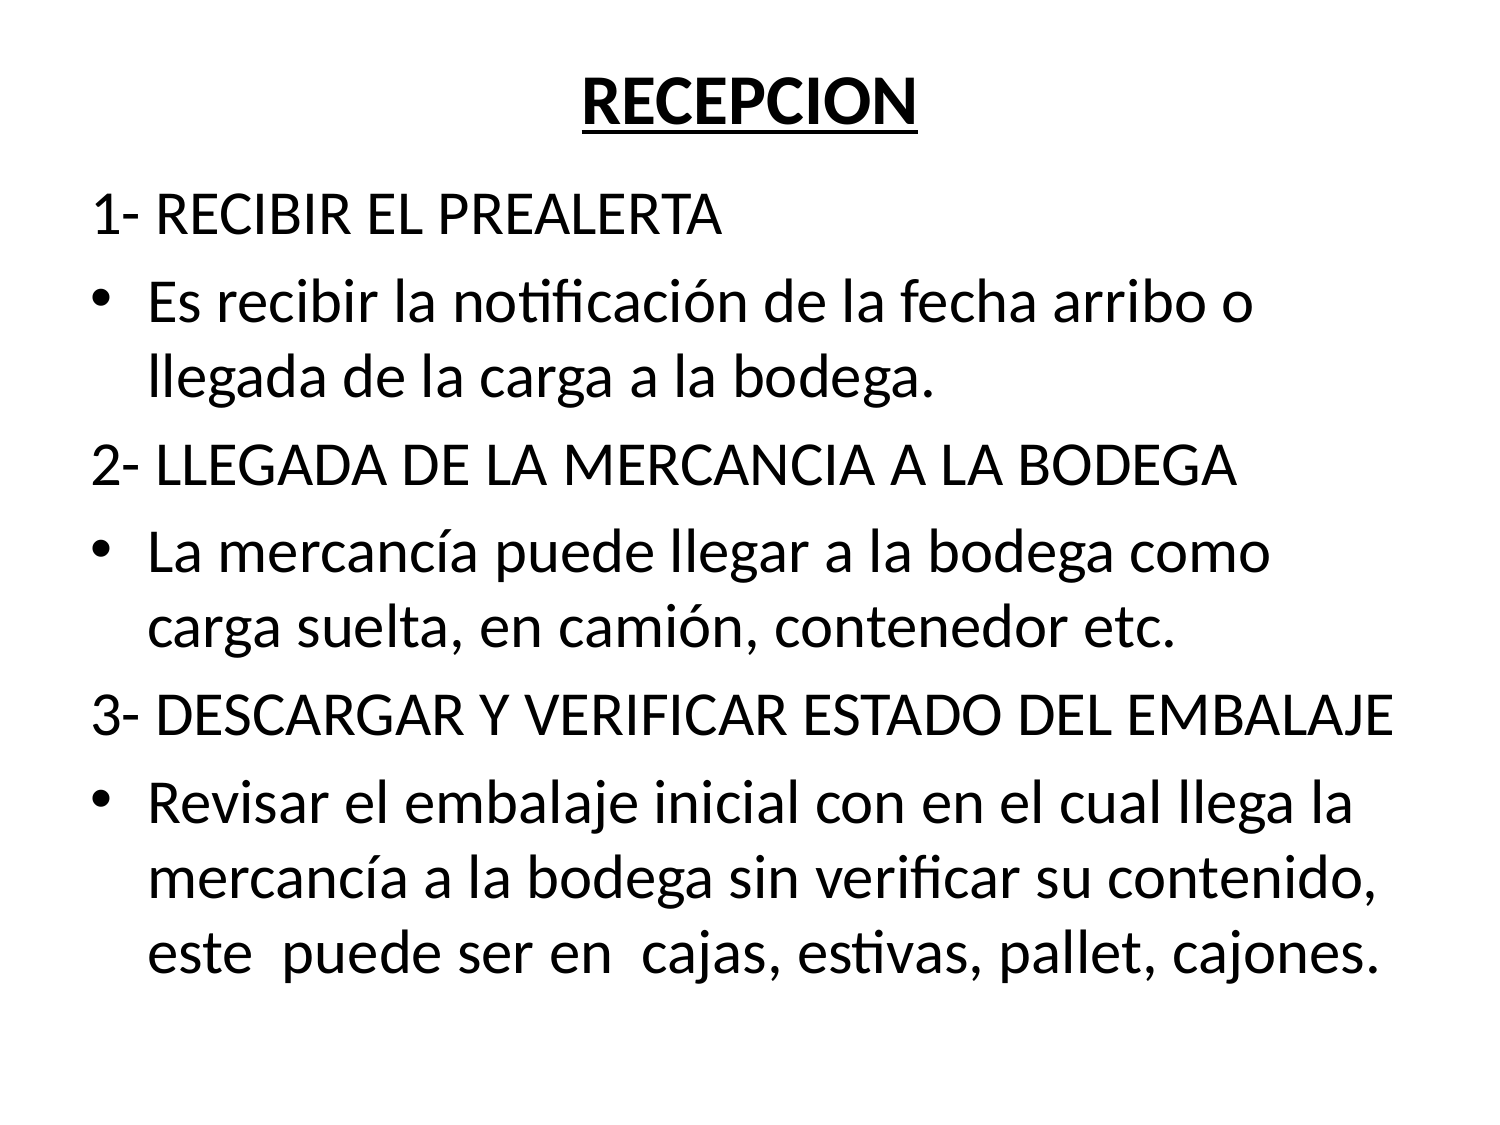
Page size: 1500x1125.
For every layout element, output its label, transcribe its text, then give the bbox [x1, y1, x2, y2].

title RECEPCION [75, 45, 1425, 164]
list 1- RECIBIR EL PREALERTA Es recibir la notificación de la fecha arribo o llegada de la carga a la bodega. 2- LLEGADA DE LA MERCANCIA A LA BODEGA La mercancía puede llegar a la bodega como carga suelta, en camión, contenedor etc. 3- DESCARGAR Y VERIFICAR ESTADO DEL EMBALAJE Revisar el embalaje inicial con en el cual llega la mercancía a la bodega sin verificar su contenido, este puede ser en cajas, estivas, pallet, cajones. [75, 164, 1425, 1067]
